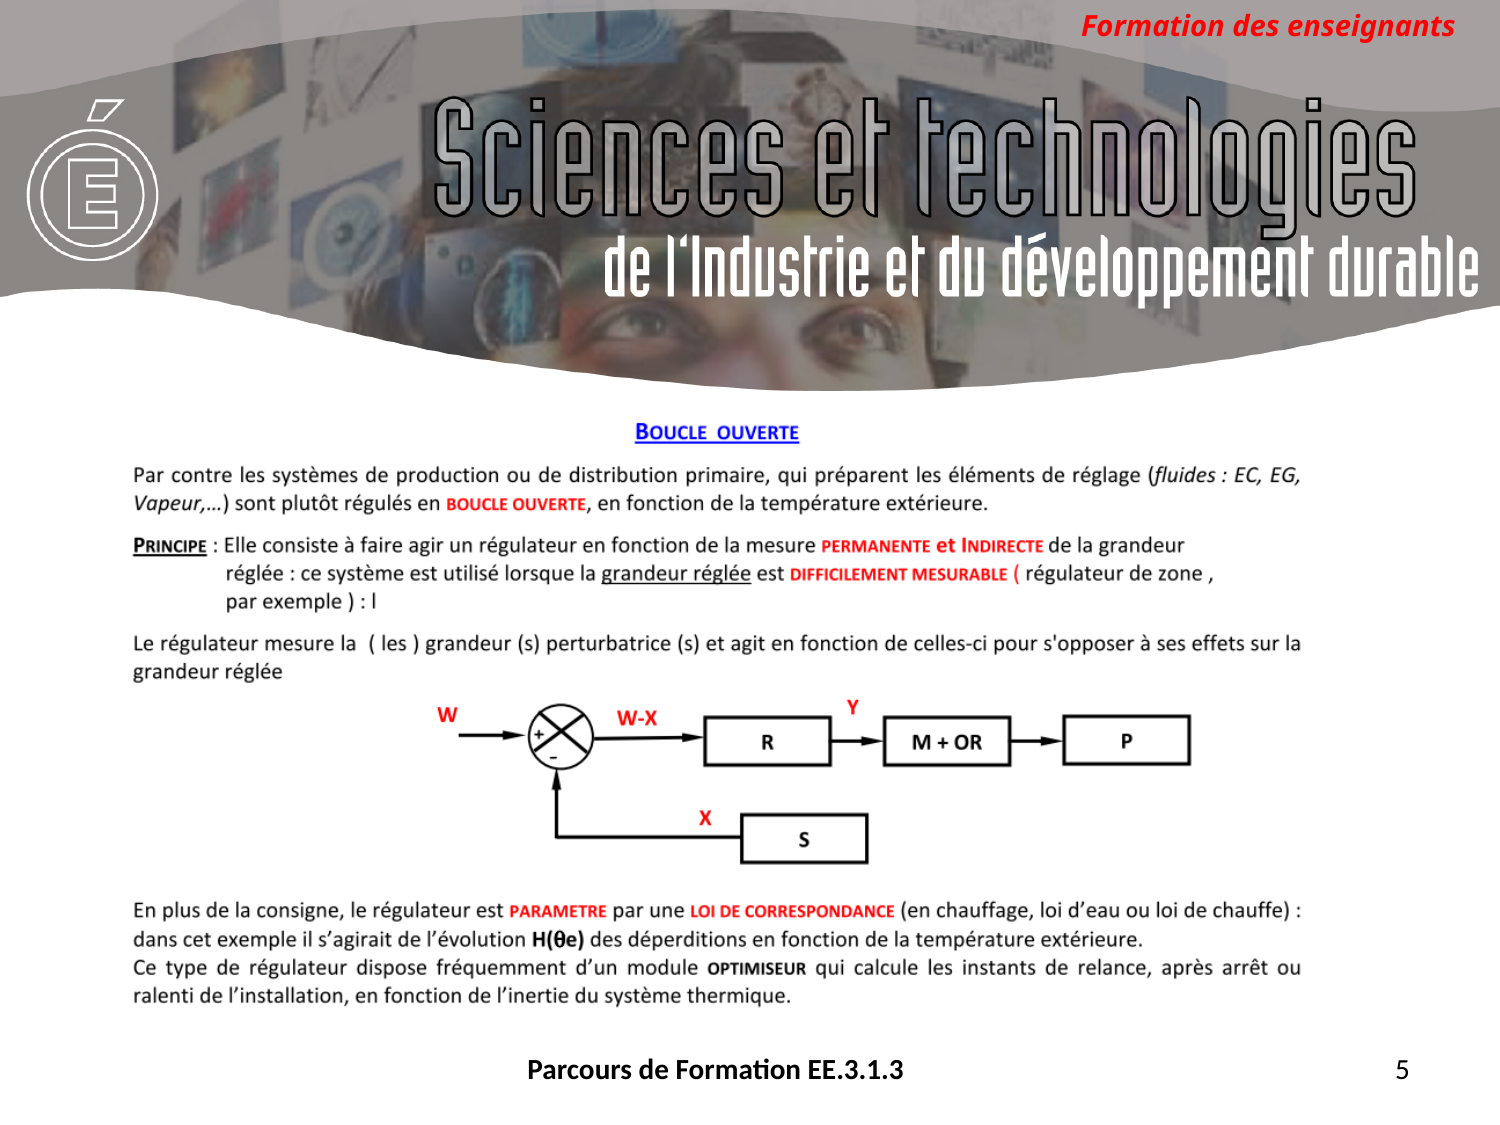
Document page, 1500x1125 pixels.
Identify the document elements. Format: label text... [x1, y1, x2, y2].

picture [123, 408, 1319, 1012]
footer Parcours de Formation EE.3.1.3 [512, 1042, 1075, 1103]
picture [0, 0, 1500, 400]
slide_number 5 [1075, 1042, 1425, 1103]
